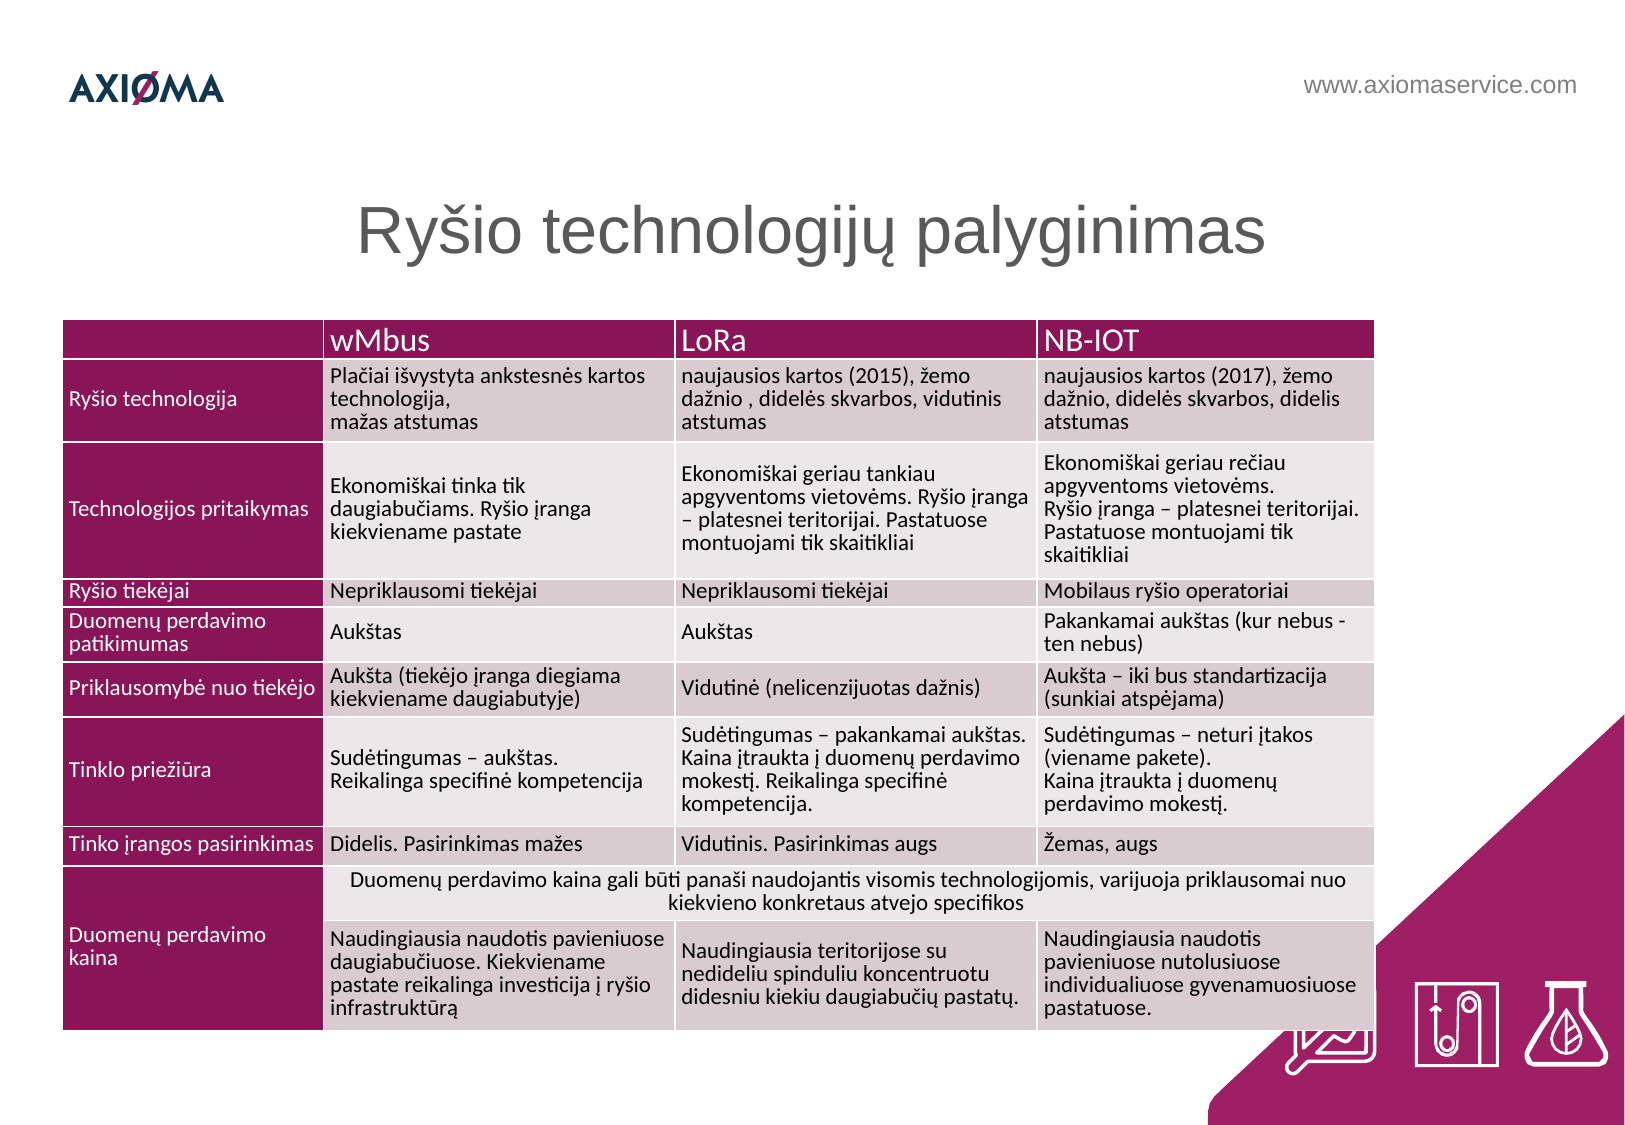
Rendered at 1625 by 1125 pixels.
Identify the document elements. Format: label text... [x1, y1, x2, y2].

table_cell Žemas, augs [1038, 827, 1202, 865]
table_cell Ekonomiškai geriau tankiau apgyventoms vietovėms. Ryšio įranga – platesnei teritorijai. Pastatuose montuojami tik skaitikliai [676, 443, 1036, 578]
table_cell Pakankamai aukštas (kur nebus - ten nebus) [1038, 608, 1374, 661]
table_cell Technologijos pritaikymas [63, 443, 323, 578]
table_cell Ekonomiškai tinka tik daugiabučiams. Ryšio įranga kiekviename pastate [324, 443, 674, 578]
table_cell Duomenų perdavimo patikimumas [63, 608, 323, 661]
table_cell Mobilaus ryšio operatoriai [1038, 580, 1374, 606]
table_cell Sudėtingumas – pakankamai aukštas. Kaina įtraukta į duomenų perdavimo mokestį. Reikalinga specifinė kompetencija. [676, 718, 1036, 826]
table_cell Tinklo priežiūra [63, 718, 323, 826]
table_cell Aukštas [324, 608, 674, 661]
table_header [63, 320, 323, 358]
table_cell Priklausomybė nuo tiekėjo [63, 663, 323, 716]
table_cell Duomenų perdavimo kaina [63, 867, 323, 1030]
table_cell Vidutinė (nelicenzijuotas dažnis) [676, 663, 1036, 716]
table_cell Tinko įrangos pasirinkimas [63, 827, 323, 865]
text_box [1207, 712, 1625, 1125]
table_cell Didelis. Pasirinkimas mažes [324, 827, 674, 865]
table_cell Ryšio tiekėjai [63, 580, 323, 606]
table_cell naujausios kartos (2015), žemo dažnio , didelės skvarbos, vidutinis atstumas [676, 360, 1036, 441]
table_cell Naudingiausia naudotis pavieniuose nutolusiuose individualiuose gyvenamuosiuose pastatuose. [1038, 921, 1202, 1030]
table_cell Ryšio technologija [63, 360, 323, 441]
table_cell Plačiai išvystyta ankstesnės kartos technologija, mažas atstumas [324, 360, 674, 441]
table_cell Aukšta – iki bus standartizacija (sunkiai atspėjama) [1038, 663, 1374, 716]
table_cell Aukštas [676, 608, 1036, 661]
table_cell Nepriklausomi tiekėjai [324, 580, 674, 606]
picture [69, 71, 224, 105]
table_cell naujausios kartos (2017), žemo dažnio, didelės skvarbos, didelis atstumas [1038, 360, 1374, 441]
table_cell Aukšta (tiekėjo įranga diegiama kiekviename daugiabutyje) [324, 663, 674, 716]
table_cell Duomenų perdavimo kaina gali būti panaši naudojantis visomis technologijomis, varijuoja priklausomai nuo kiekvieno konkretaus atvejo specifikos [324, 867, 1202, 920]
table_cell Naudingiausia teritorijose su nedideliu spinduliu koncentruotu didesniu kiekiu daugiabučių pastatų. [676, 921, 1036, 1030]
table_cell Naudingiausia naudotis pavieniuose daugiabučiuose. Kiekviename pastate reikalinga investicija į ryšio infrastruktūrą [324, 921, 674, 1030]
table_cell Nepriklausomi tiekėjai [676, 580, 1036, 606]
table_header wMbus [324, 320, 674, 358]
table_cell Vidutinis. Pasirinkimas augs [676, 827, 1036, 865]
table_header NB-IOT [1038, 320, 1374, 358]
table_cell Sudėtingumas – neturi įtakos (viename pakete). Kaina įtraukta į duomenų perdavimo mokestį. [1038, 718, 1202, 826]
text_box Ryšio technologijų palyginimas [0, 184, 1623, 267]
table_header LoRa [676, 320, 1036, 358]
table_cell Ekonomiškai geriau rečiau apgyventoms vietovėms. Ryšio įranga – platesnei teritorijai. Pastatuose montuojami tik skaitikliai [1038, 443, 1374, 578]
table_cell Sudėtingumas – aukštas. Reikalinga specifinė kompetencija [324, 718, 674, 826]
